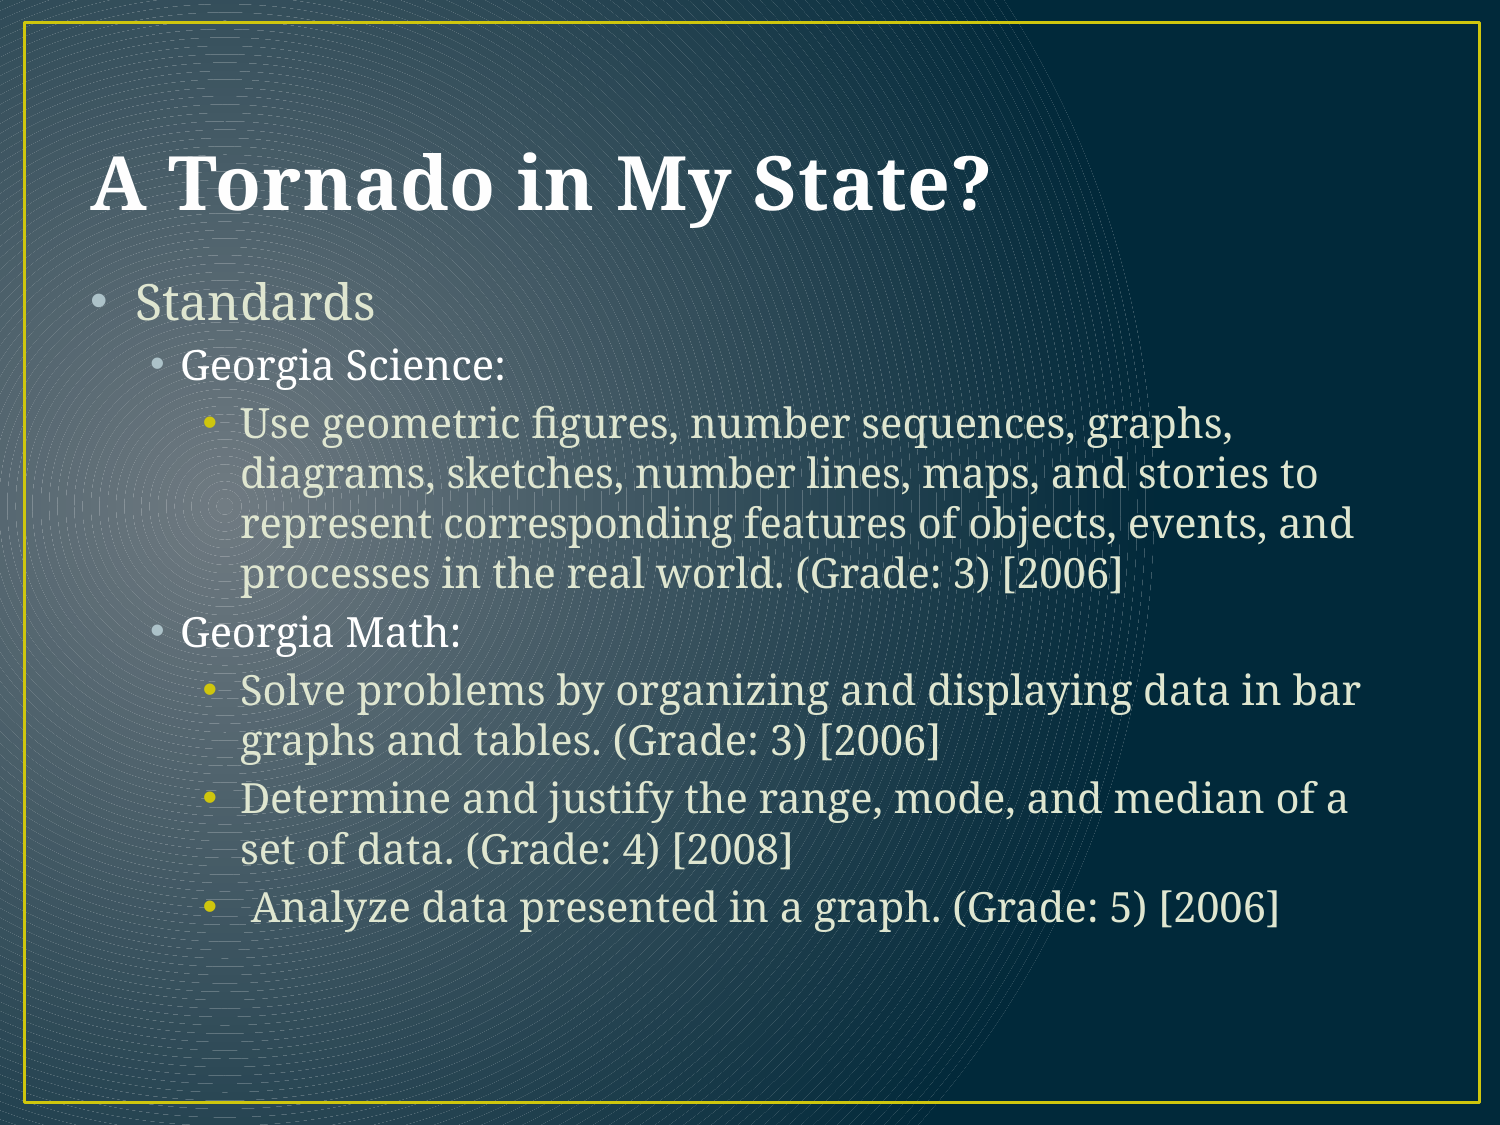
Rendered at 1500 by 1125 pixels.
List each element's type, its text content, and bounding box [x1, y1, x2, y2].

title A Tornado in My State? [75, 45, 1425, 233]
list Standards Georgia Science: Use geometric figures, number sequences, graphs, diagrams, sketches, number lines, maps, and stories to represent corresponding features of objects, events, and processes in the real world. (Grade: 3) [2006] Georgia Math: Solve problems by organizing and displaying data in bar graphs and tables. (Grade: 3) [2006] Determine and justify the range, mode, and median of a set of data. (Grade: 4) [2008] Analyze data presented in a graph. (Grade: 5) [2006] [75, 262, 1425, 1005]
